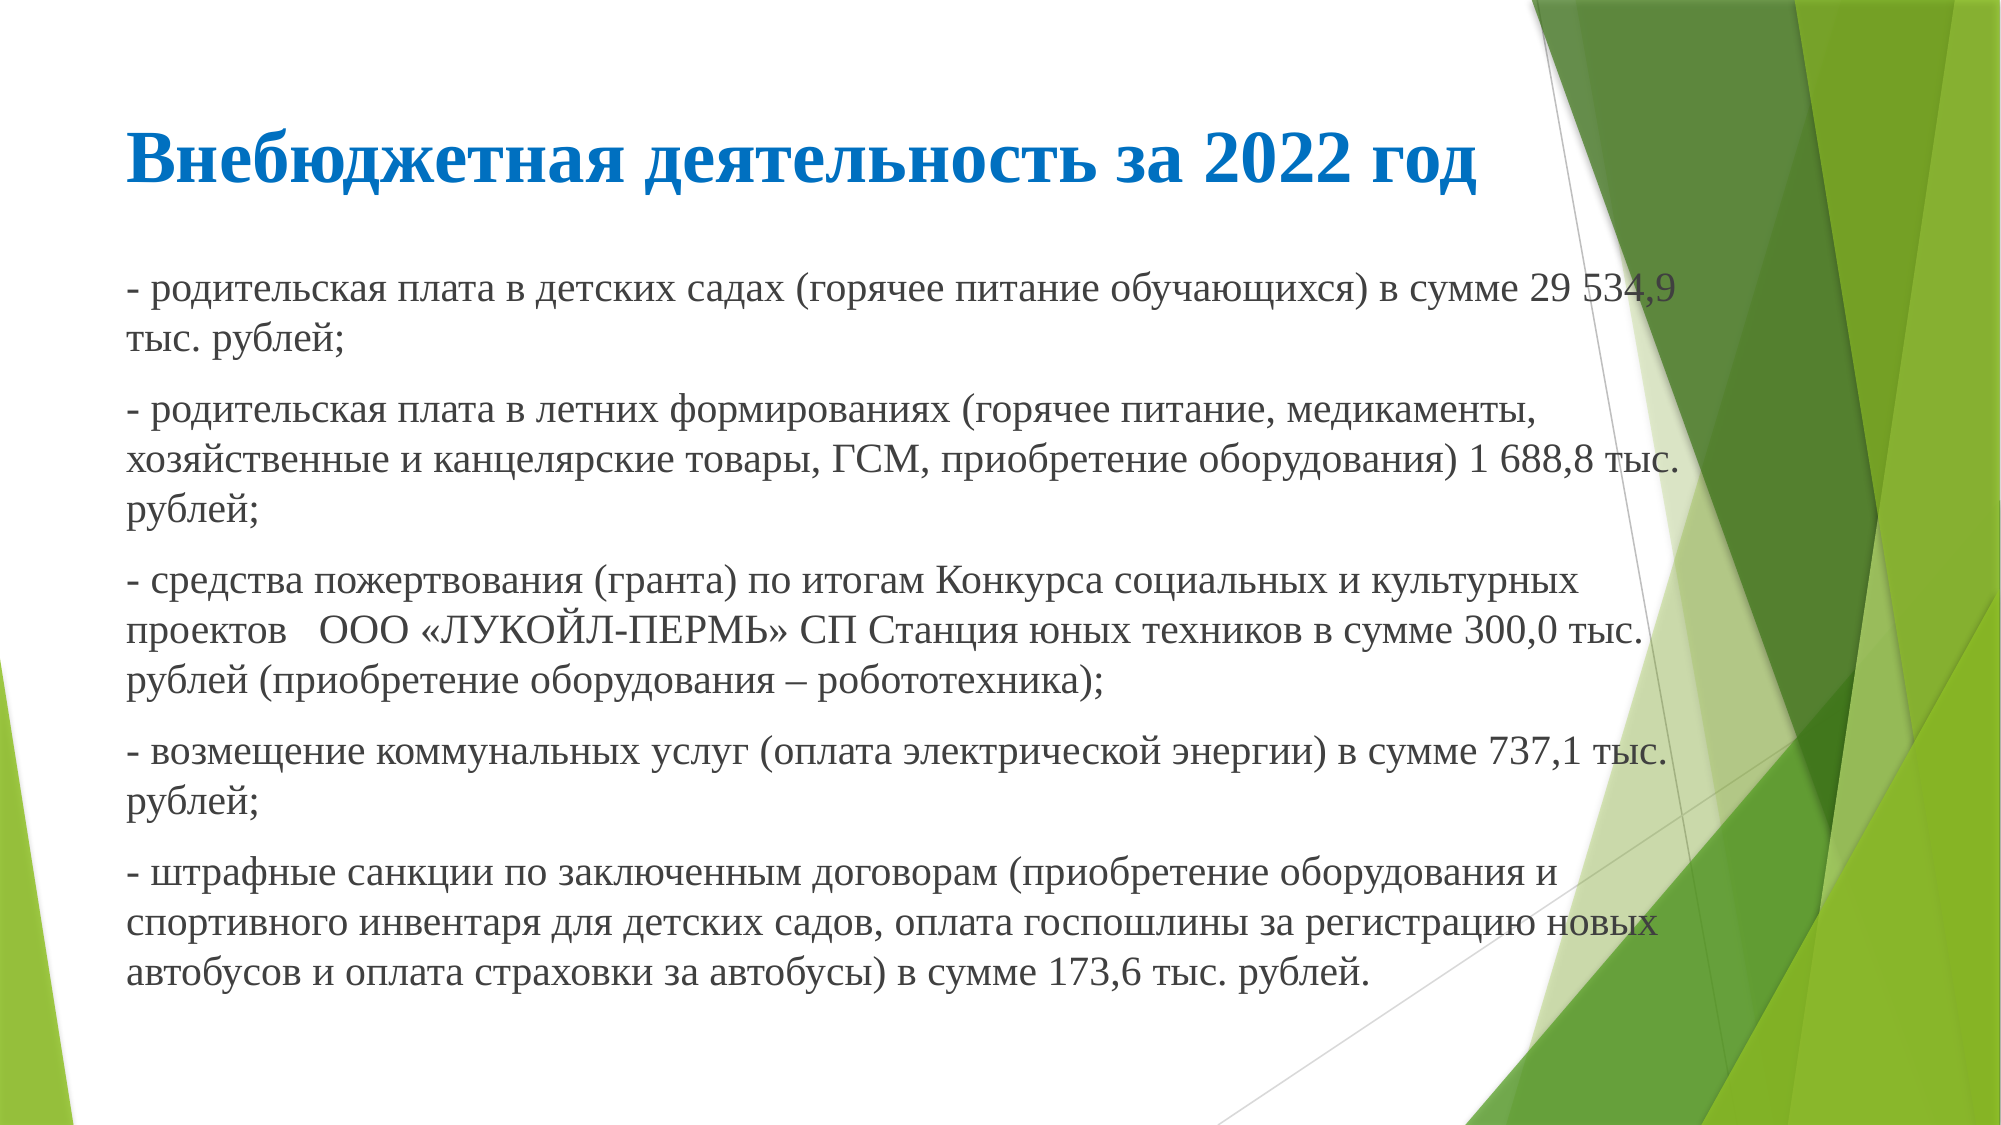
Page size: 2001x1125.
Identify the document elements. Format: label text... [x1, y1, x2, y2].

list - родительская плата в детских садах (горячее питание обучающихся) в сумме 29 534,9 тыс. рублей; - родительская плата в летних формированиях (горячее питание, медикаменты, хозяйственные и канцелярские товары, ГСМ, приобретение оборудования) 1 688,8 тыс. рублей; - средства пожертвования (гранта) по итогам Конкурса социальных и культурных проектов ООО «ЛУКОЙЛ-ПЕРМЬ» СП Станция юных техников в сумме 300,0 тыс. рублей (приобретение оборудования – робототехника); - возмещение коммунальных услуг (оплата электрической энергии) в сумме 737,1 тыс. рублей; - штрафные санкции по заключенным договорам (приобретение оборудования и спортивного инвентаря для детских садов, оплата госпошлины за регистрацию новых автобусов и оплата страховки за автобусы) в сумме 173,6 тыс. рублей. [111, 252, 1736, 1074]
title Внебюджетная деятельность за 2022 год [111, 99, 1522, 224]
